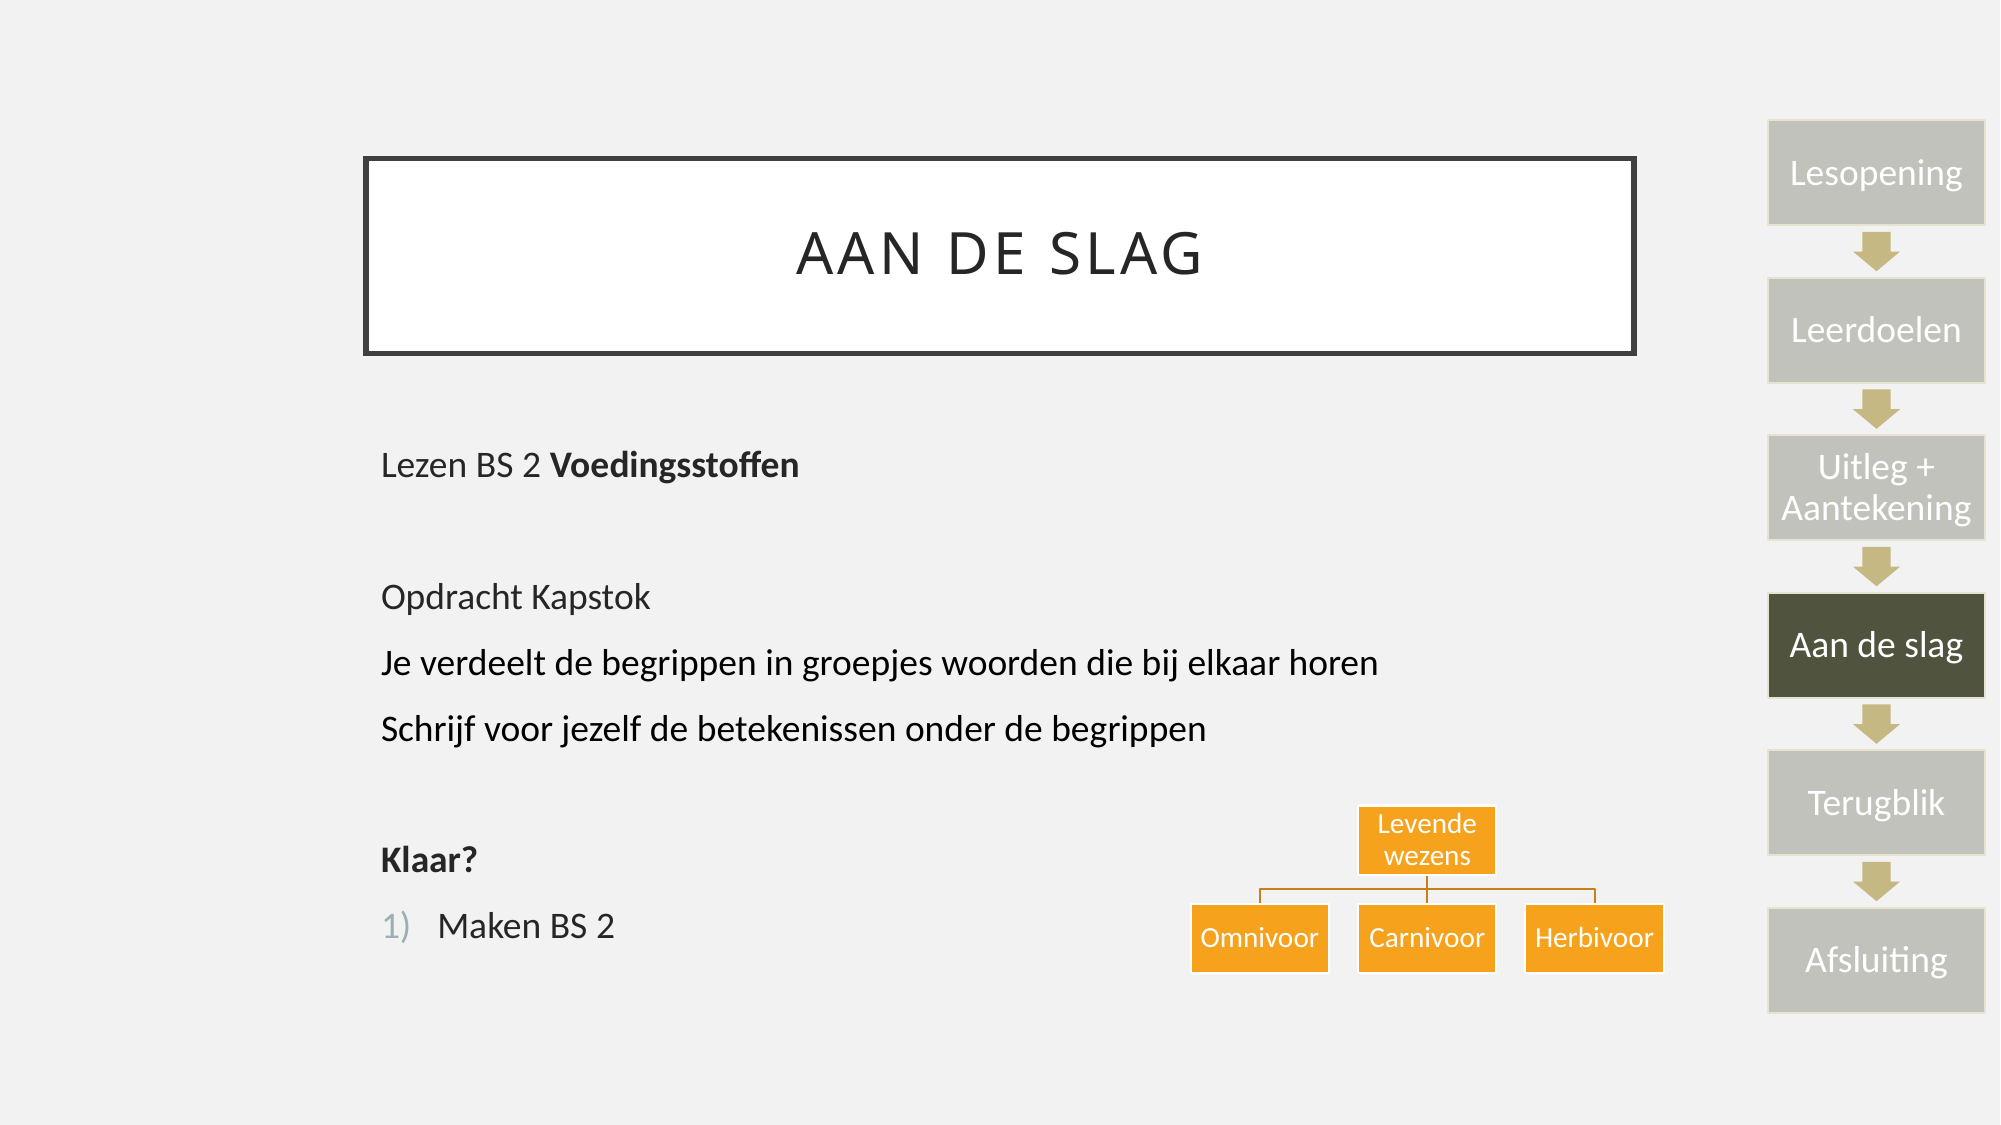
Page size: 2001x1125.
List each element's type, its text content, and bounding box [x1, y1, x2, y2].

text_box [1753, 119, 2000, 1014]
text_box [1190, 765, 1664, 1014]
title Aan de slag [363, 156, 1637, 188]
text_box [0, 188, 1753, 264]
title Aan de slag [363, 264, 1637, 356]
list Lezen BS 2 Voedingsstoffen Opdracht Kapstok Je verdeelt de begrippen in groepjes woorden die bij elkaar horen Schrijf voor jezelf de betekenissen onder de begrippen Klaar? Maken BS 2 [366, 432, 1634, 989]
